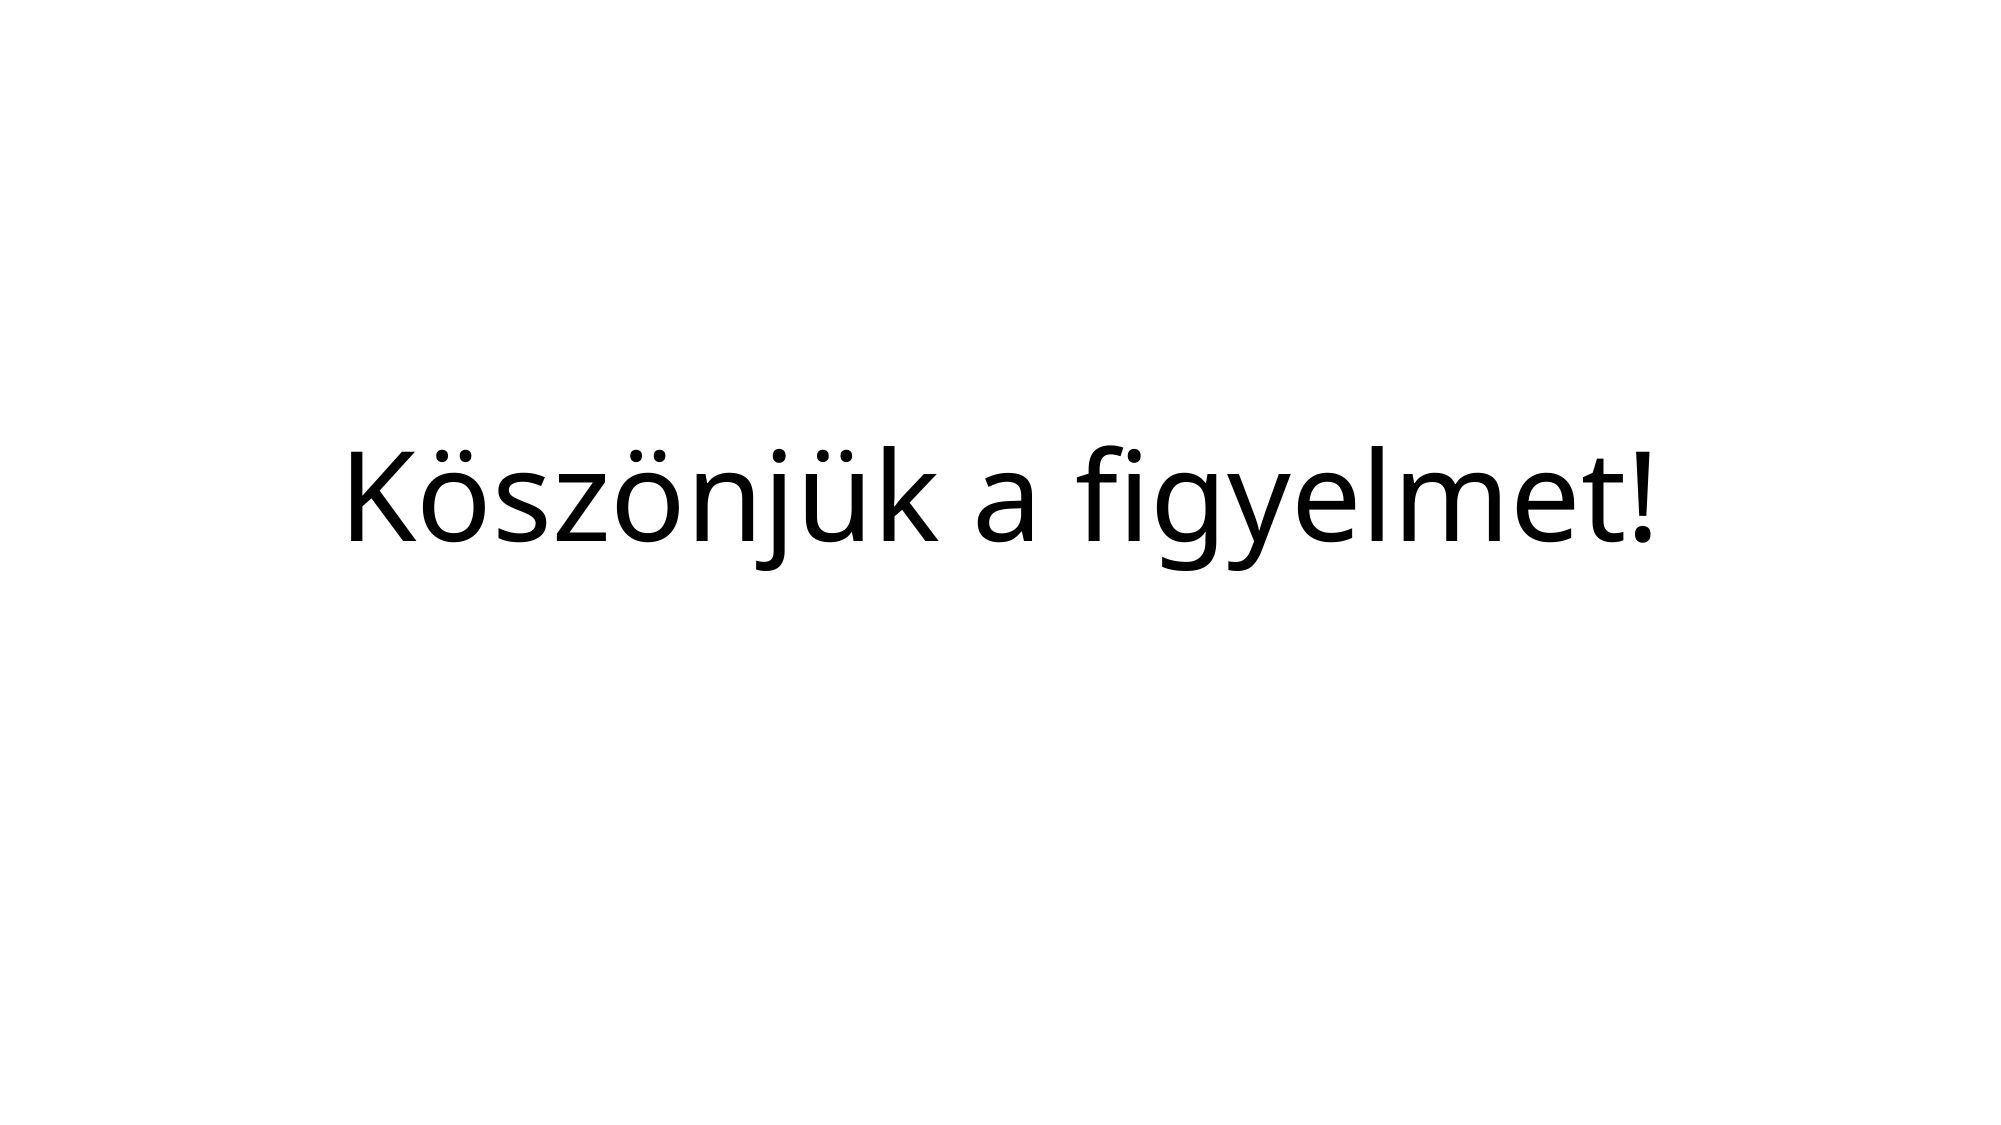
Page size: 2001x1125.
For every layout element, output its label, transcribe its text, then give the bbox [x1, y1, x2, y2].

title Köszönjük a figyelmet! [249, 184, 1750, 576]
